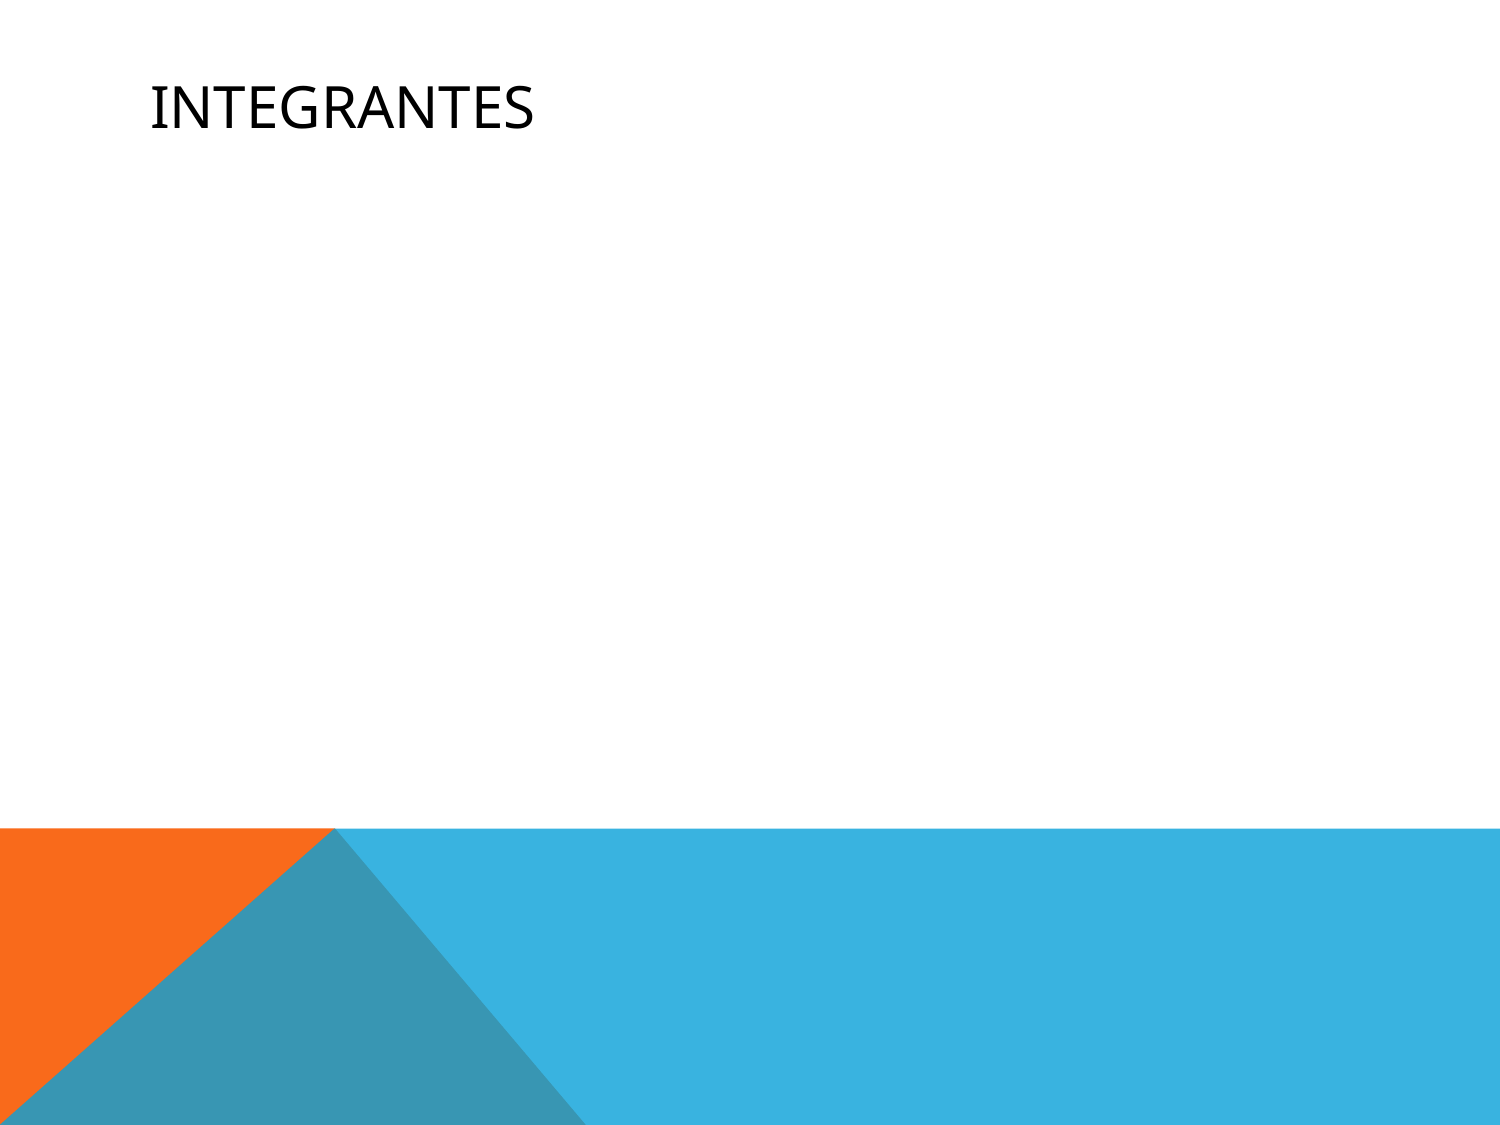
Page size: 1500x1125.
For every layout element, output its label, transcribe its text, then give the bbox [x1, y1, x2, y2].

title Integrantes [135, 60, 1369, 150]
